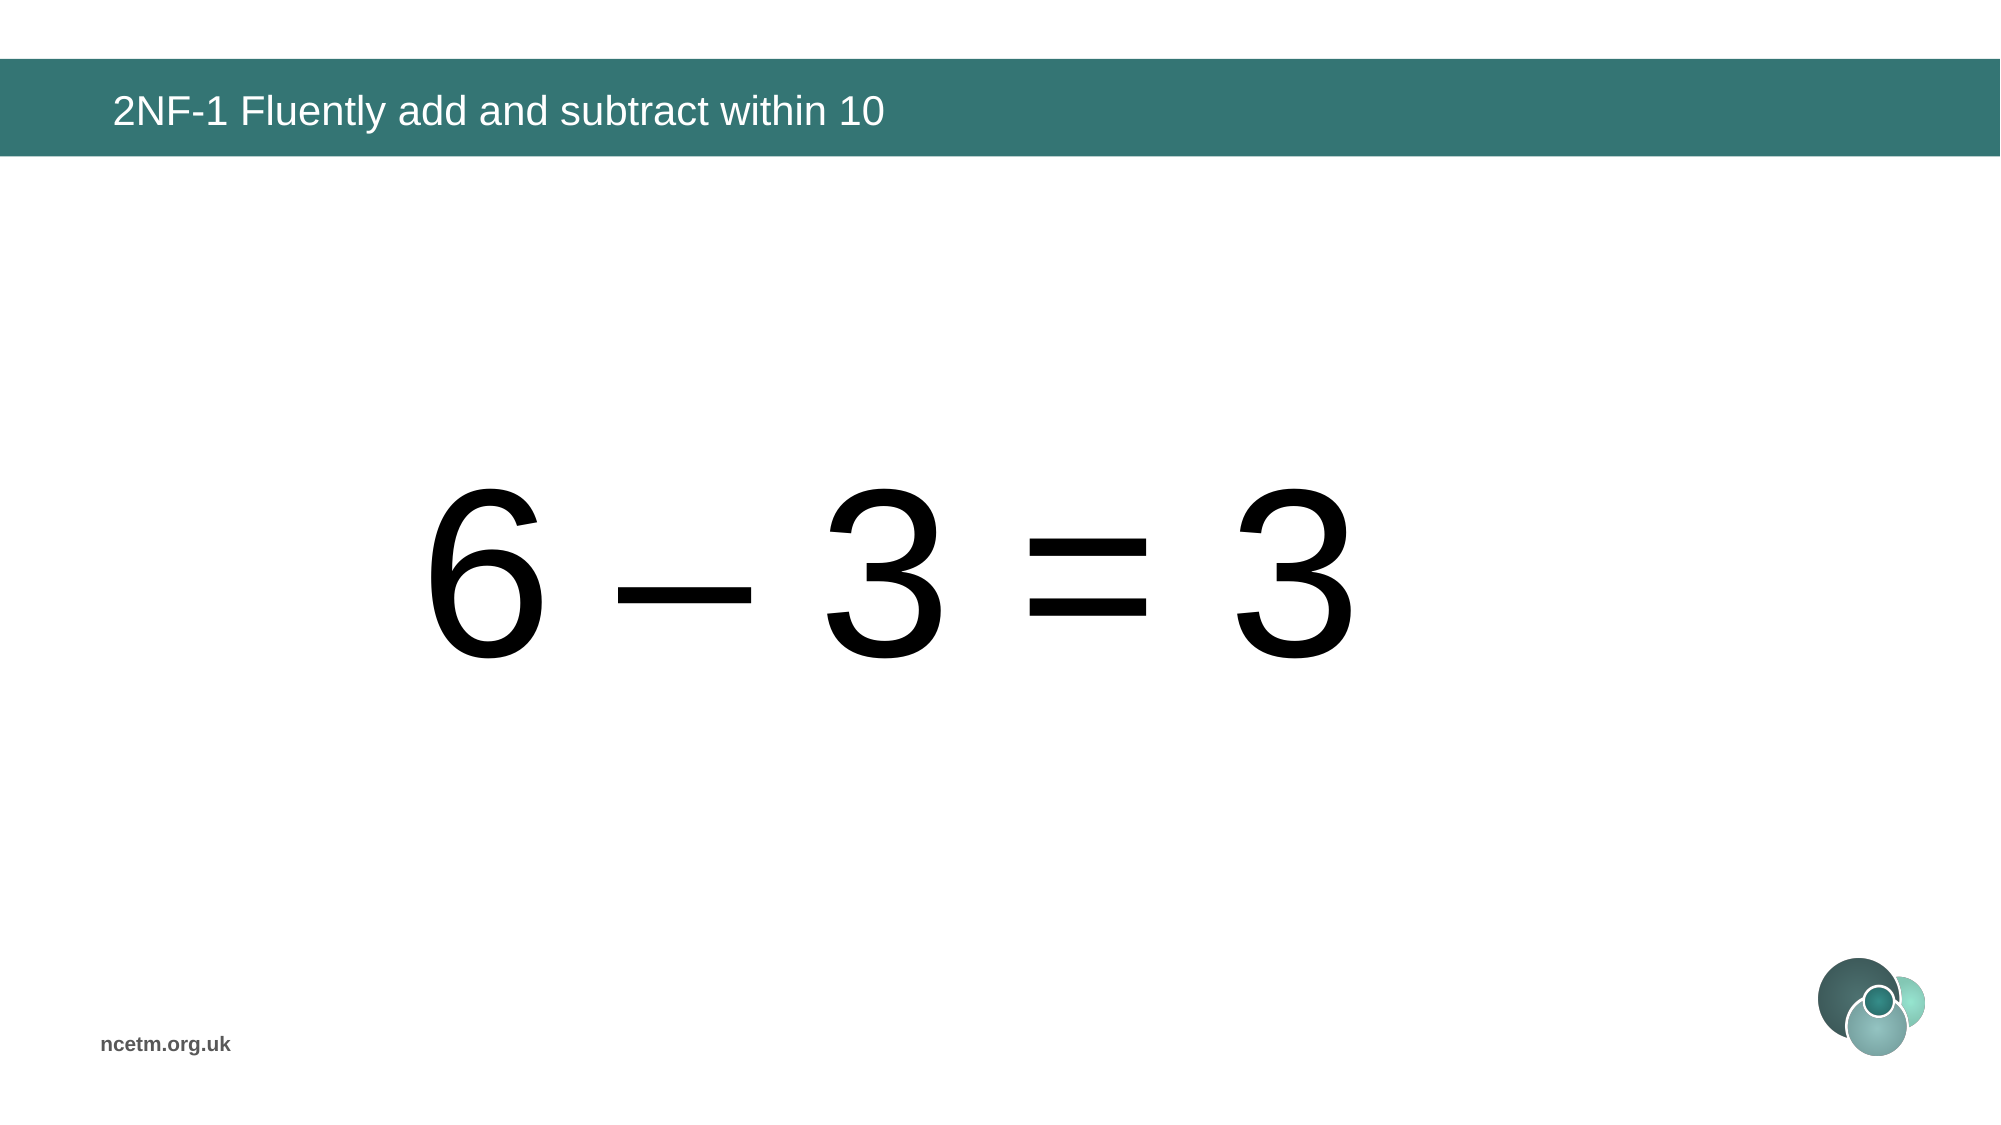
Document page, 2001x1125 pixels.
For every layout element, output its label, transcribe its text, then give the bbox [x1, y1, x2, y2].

text_box 6 – 3 = [404, 409, 1213, 712]
title 2NF-1 Fluently add and subtract within 10 [97, 76, 1945, 147]
text_box 3 [1213, 409, 1377, 712]
picture [1818, 958, 1925, 1056]
